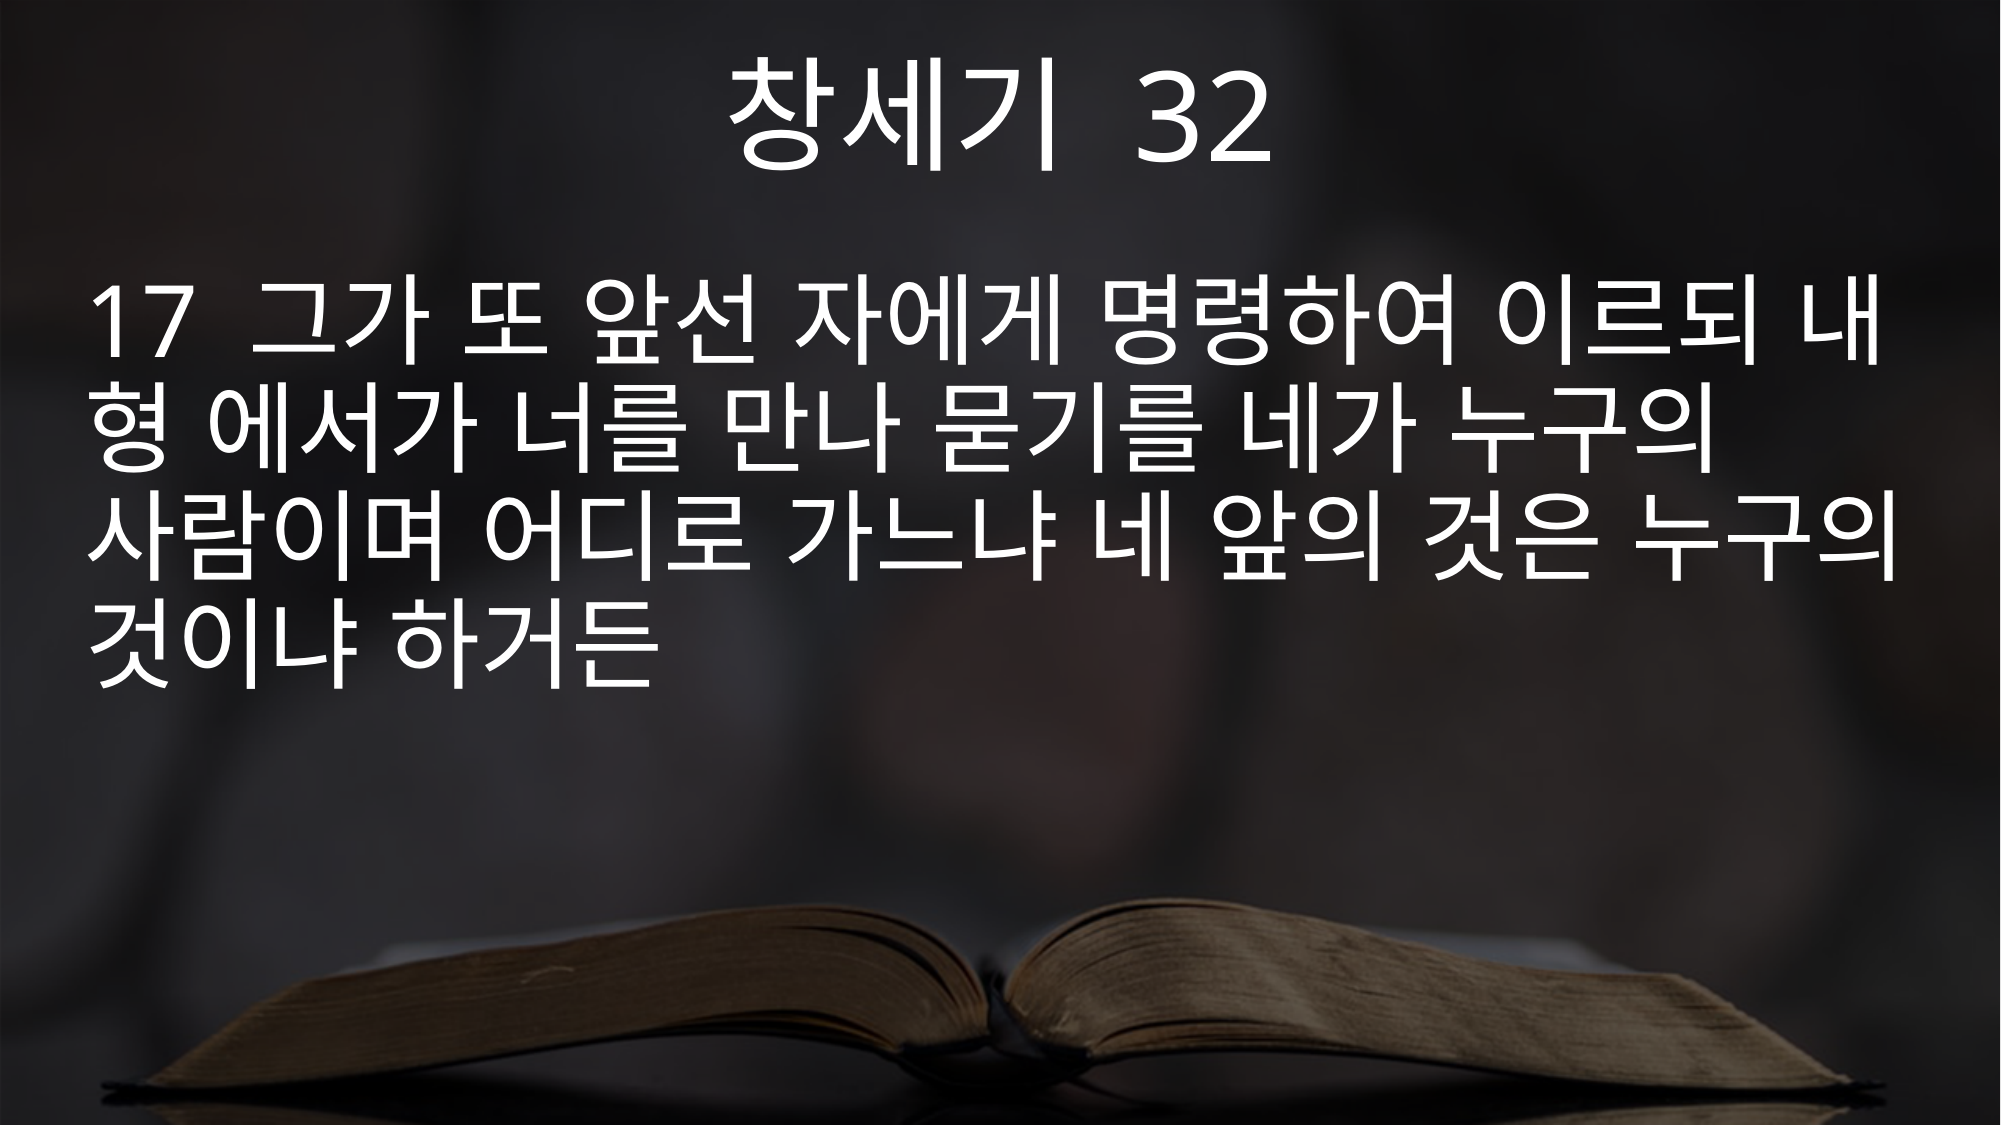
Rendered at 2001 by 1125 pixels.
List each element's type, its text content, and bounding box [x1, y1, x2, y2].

footer 창세기 32 [0, 32, 2000, 192]
picture [0, 0, 2001, 1125]
list 17 그가 또 앞선 자에게 명령하여 이르되 내 형 에서가 너를 만나 묻기를 네가 누구의 사람이며 어디로 가느냐 네 앞의 것은 누구의 것이냐 하거든 [69, 263, 1953, 423]
